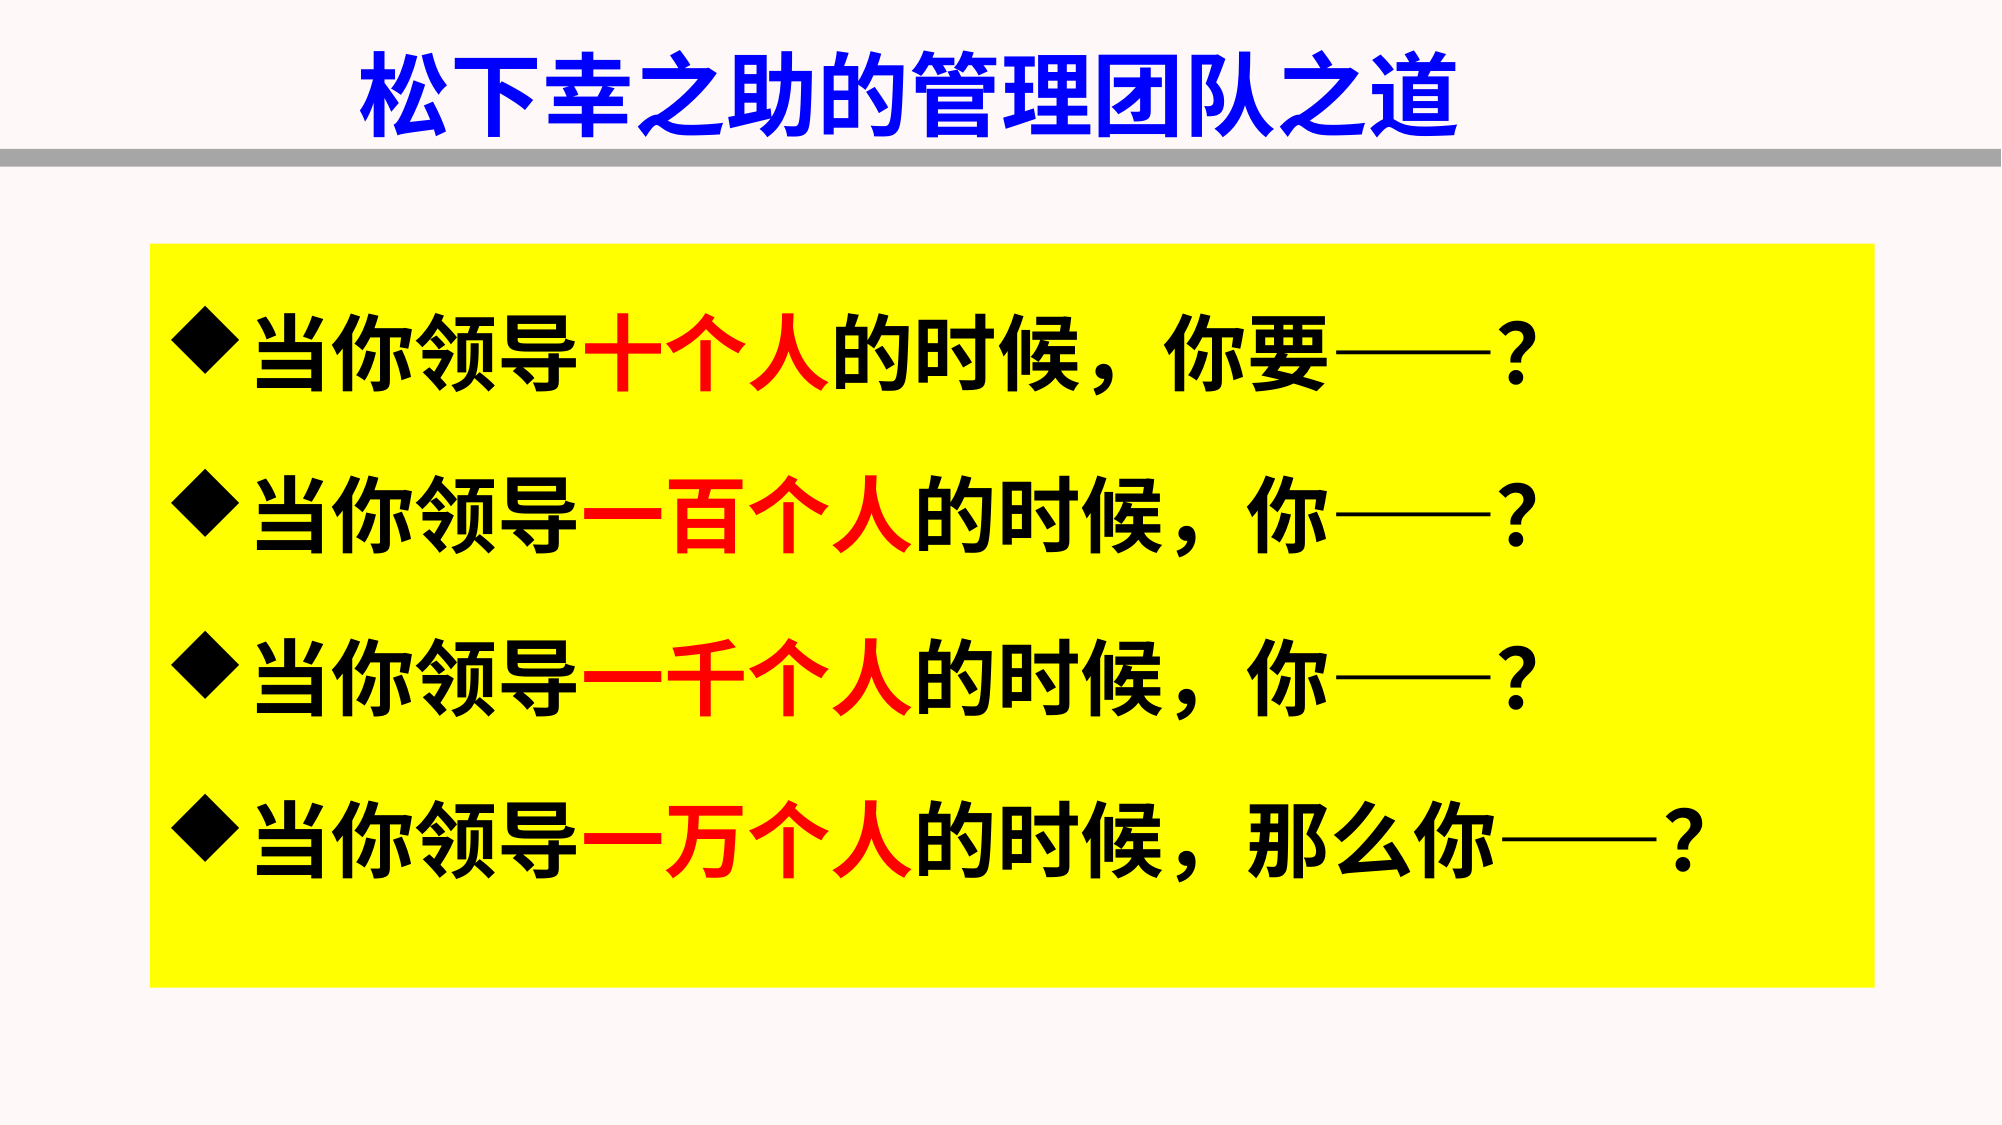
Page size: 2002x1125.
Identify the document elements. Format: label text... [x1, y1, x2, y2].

text_box 松下幸之助的管理团队之道 [344, 30, 1475, 156]
list 当你领导十个人的时候，你要——？ 当你领导一百个人的时候，你——？ 当你领导一千个人的时候，你——？ 当你领导一万个人的时候，那么你——？ [150, 243, 1875, 988]
